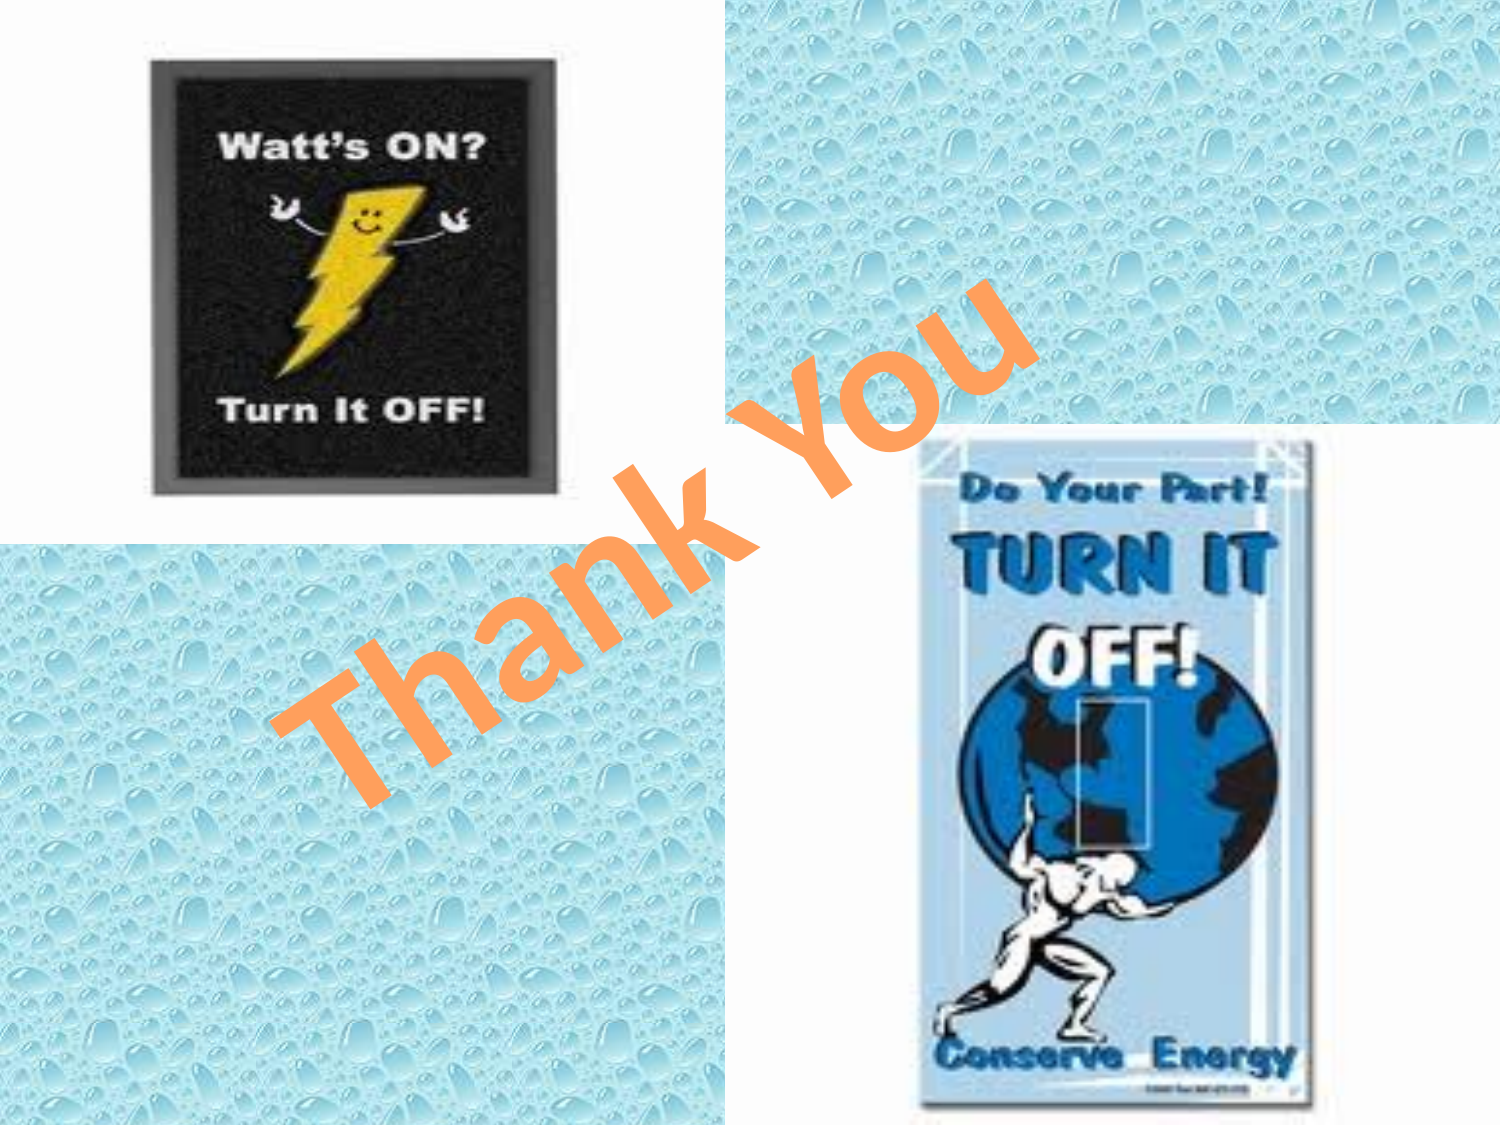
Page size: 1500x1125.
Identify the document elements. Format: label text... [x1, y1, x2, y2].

text_box Thank You [729, 149, 1123, 423]
picture [0, 0, 1500, 1125]
text_box Thank You [212, 553, 719, 878]
